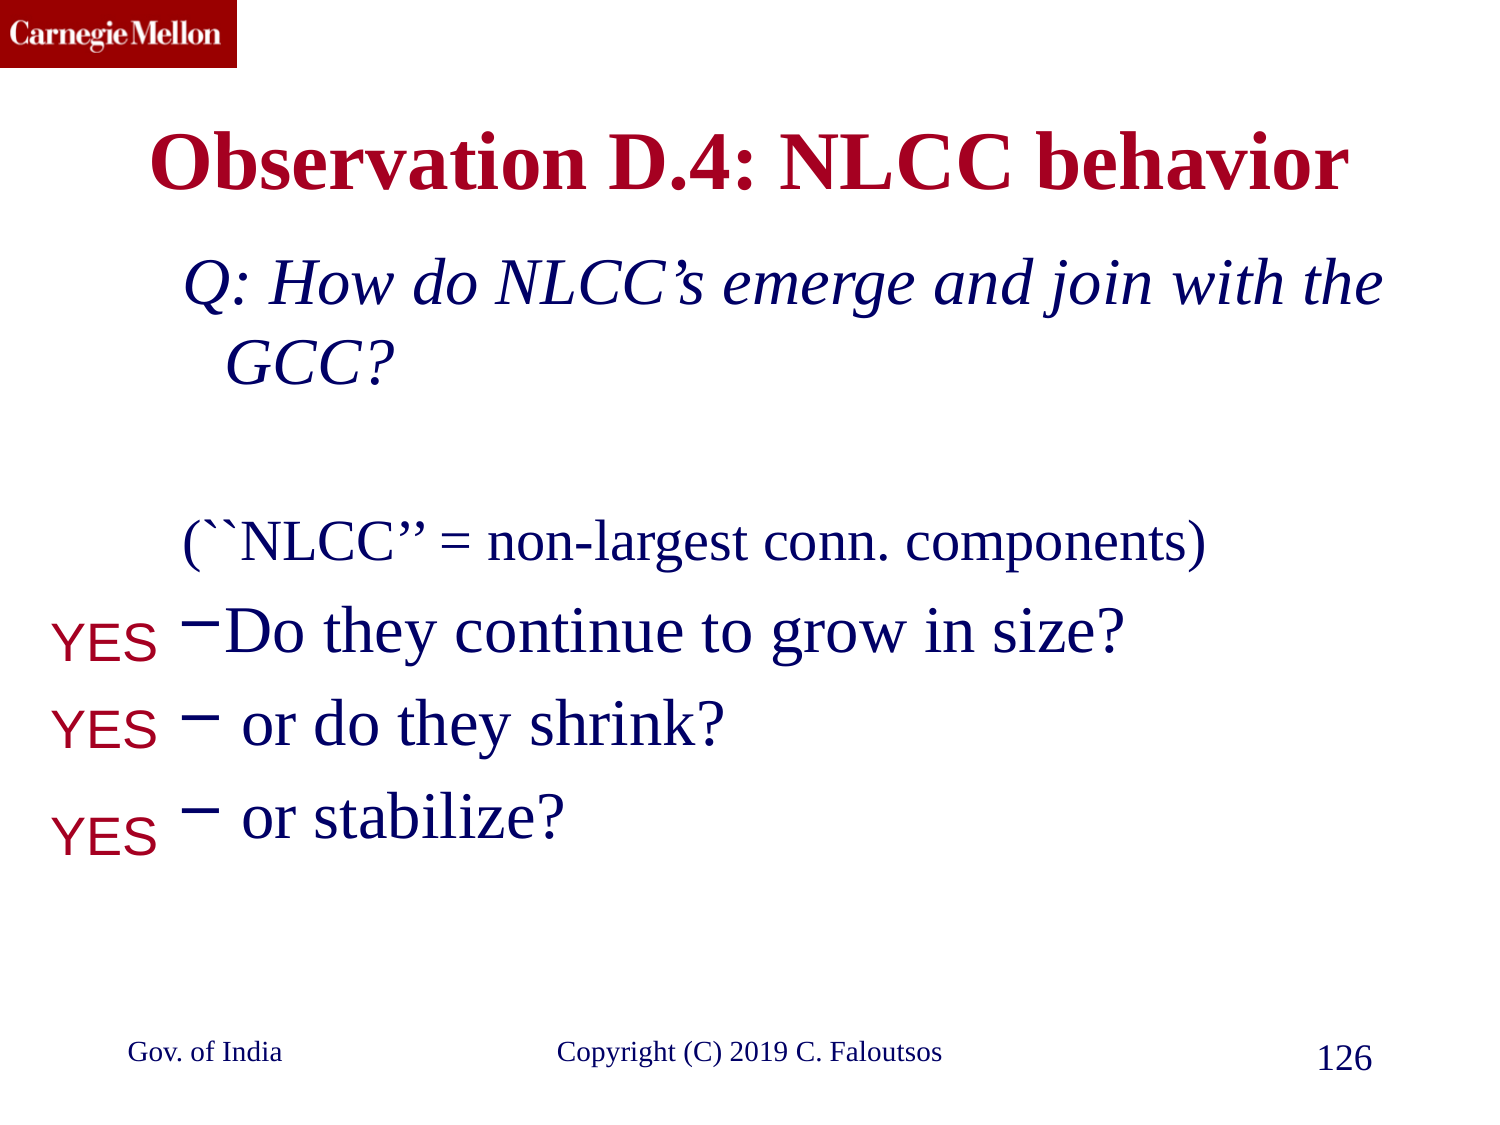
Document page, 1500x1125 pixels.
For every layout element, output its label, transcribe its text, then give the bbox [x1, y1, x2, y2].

slide_number 126 [1074, 1024, 1388, 1101]
slide_number Gov. of India [112, 1024, 426, 1101]
text_box YES [35, 599, 174, 680]
text_box YES [35, 687, 174, 768]
text_box YES [35, 793, 174, 874]
list Q: How do NLCC’s emerge and join with the GCC? (``NLCC’’ = non-largest conn. components) Do they continue to grow in size? or do they shrink? or stabilize? [112, 237, 1388, 1001]
footer Copyright (C) 2019 C. Faloutsos [512, 1024, 988, 1101]
title Observation D.4: NLCC behavior [112, 99, 1388, 213]
picture [0, 0, 237, 68]
